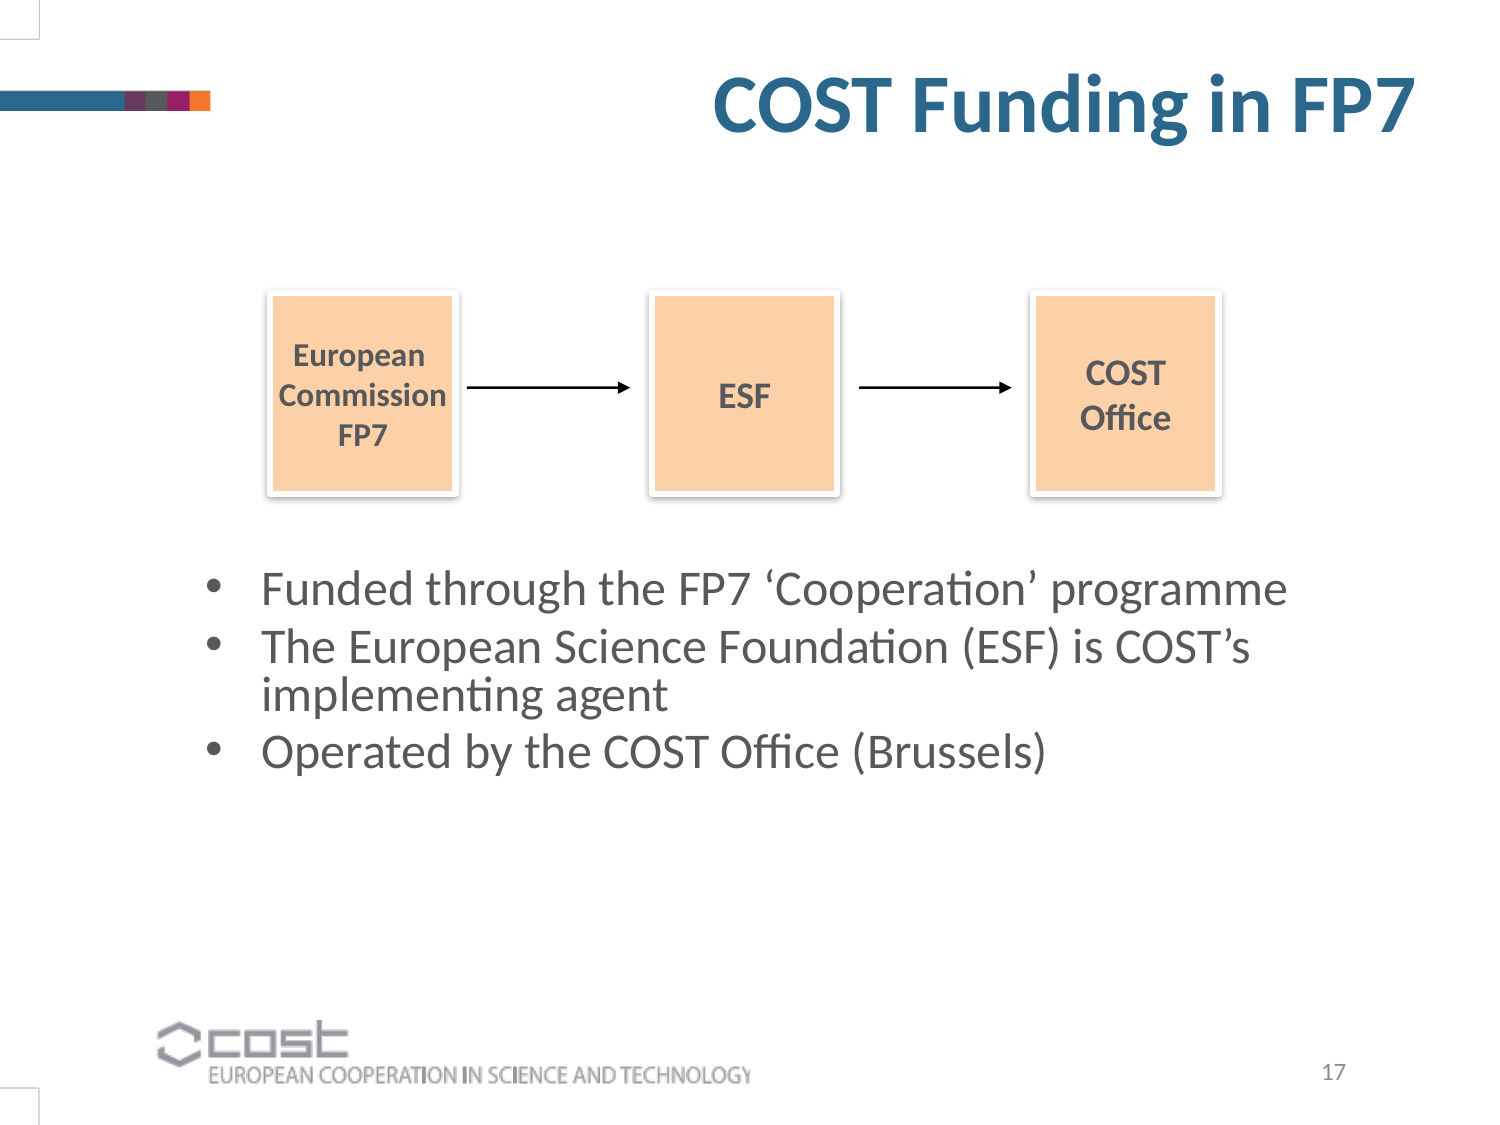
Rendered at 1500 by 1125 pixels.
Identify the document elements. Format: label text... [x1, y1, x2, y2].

text_box COST Funding in FP7 [36, 66, 1432, 132]
slide_number 17 [1268, 1040, 1362, 1101]
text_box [270, 292, 1219, 494]
list Funded through the FP7 ‘Cooperation’ programme The European Science Foundation (ESF) is COST’s implementing agent Operated by the COST Office (Brussels) [190, 559, 1371, 909]
